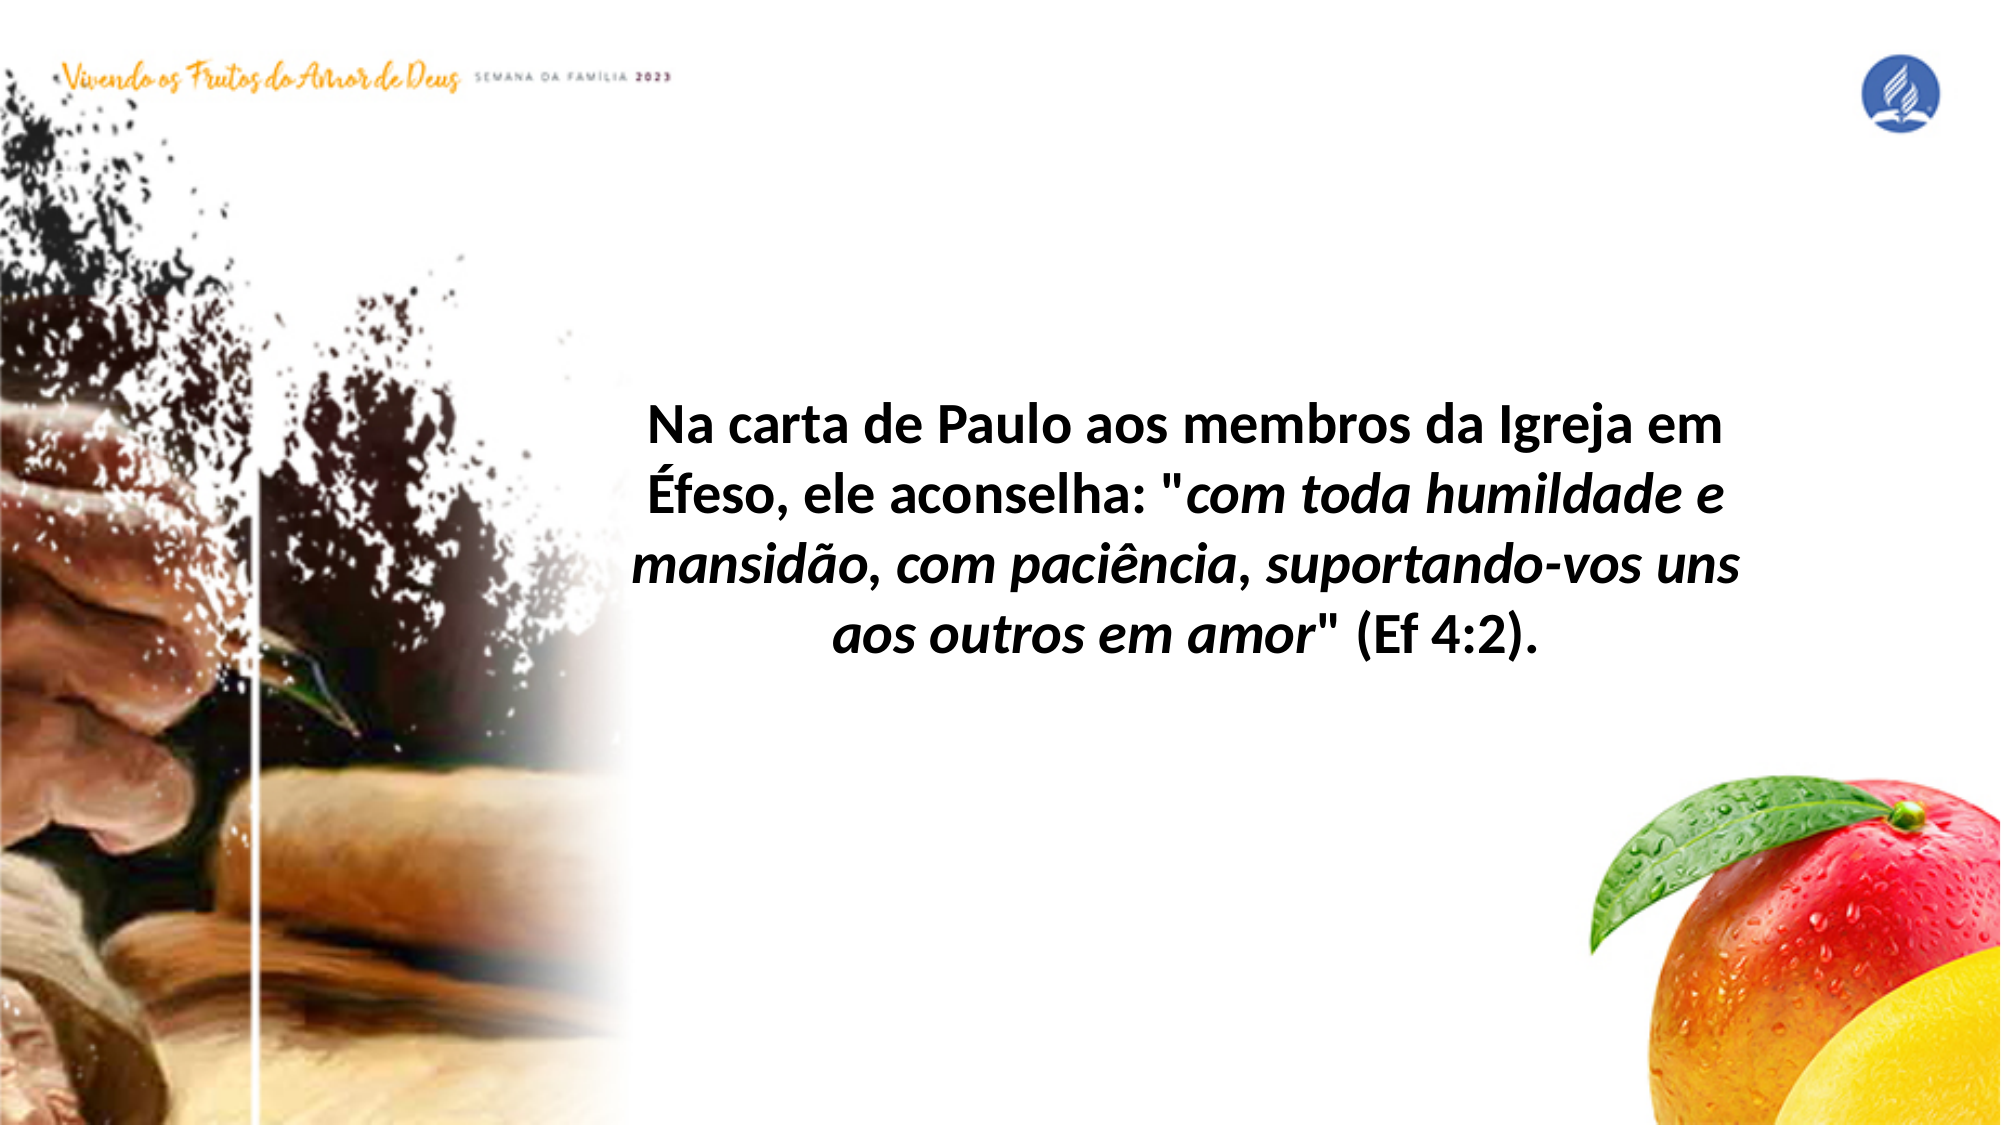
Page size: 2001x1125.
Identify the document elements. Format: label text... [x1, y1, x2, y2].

picture [0, 0, 2001, 1125]
text_box Na carta de Paulo aos membros da Igreja em Éfeso, ele aconselha: "com toda humildade e mansidão, com paciência, suportando-vos uns aos outros em amor" (Ef 4:2). [557, 377, 1822, 673]
